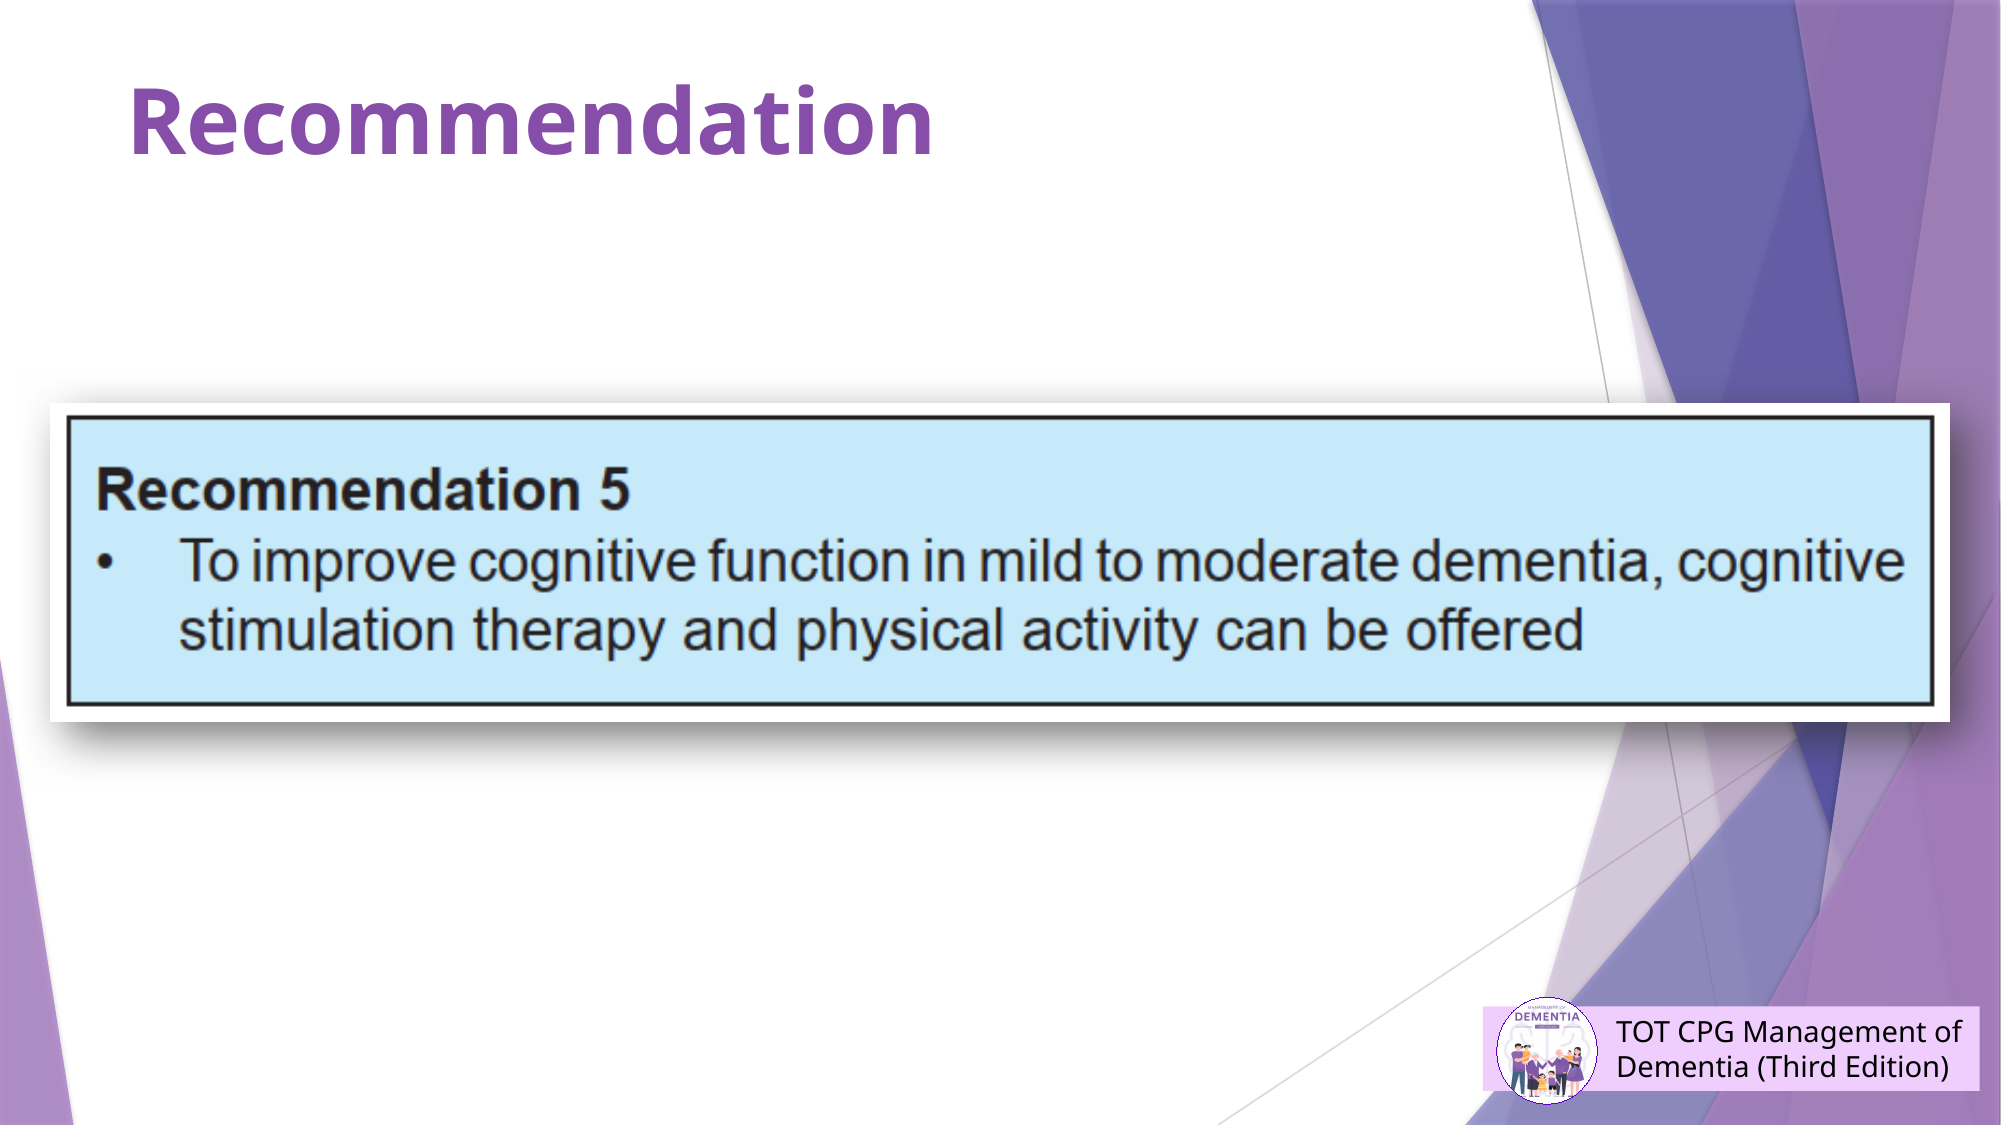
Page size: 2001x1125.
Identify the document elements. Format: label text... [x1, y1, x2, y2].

title Recommendation [111, 55, 1639, 265]
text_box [1482, 996, 1981, 1105]
picture [49, 402, 1951, 723]
